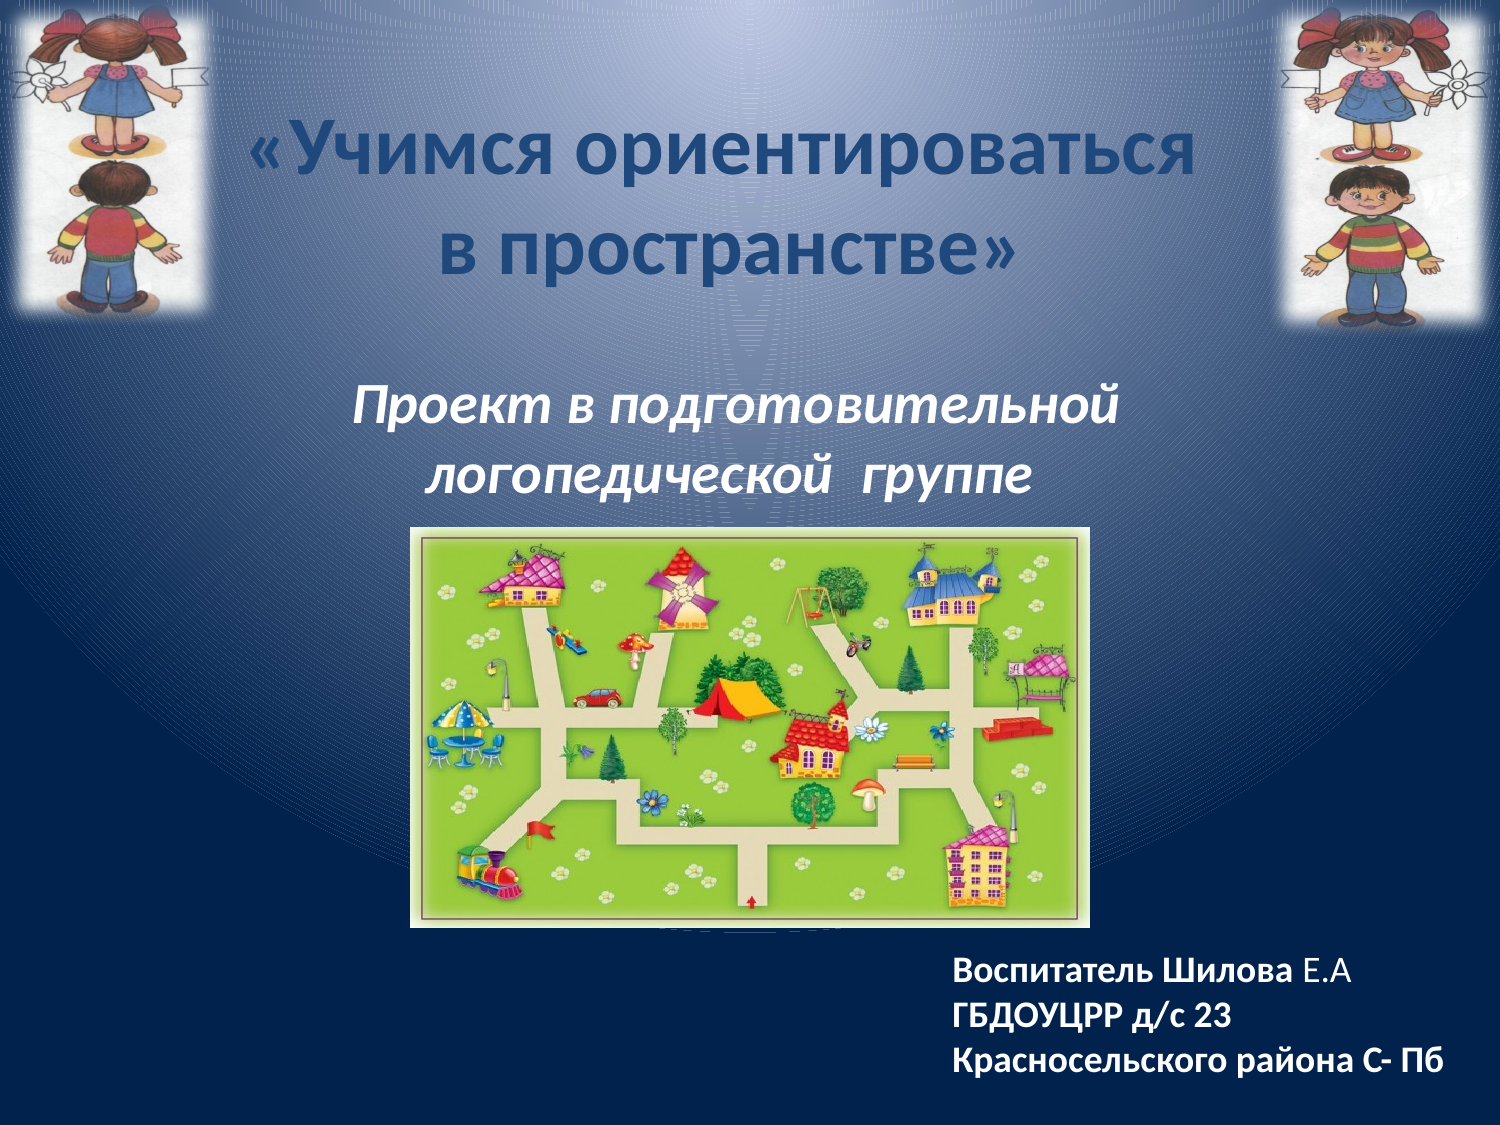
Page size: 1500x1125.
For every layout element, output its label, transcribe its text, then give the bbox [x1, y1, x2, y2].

picture [0, 0, 223, 329]
text_box Воспитатель Шилова Е.А ГБДОУЦРР д/с 23 Красносельского района С- Пб [937, 937, 1465, 1088]
subtitle Проект в подготовительной логопедической группе [210, 339, 1261, 528]
title «Учимся ориентироваться в пространстве» [227, 70, 1260, 312]
picture [1265, 0, 1500, 341]
picture [409, 527, 1091, 928]
